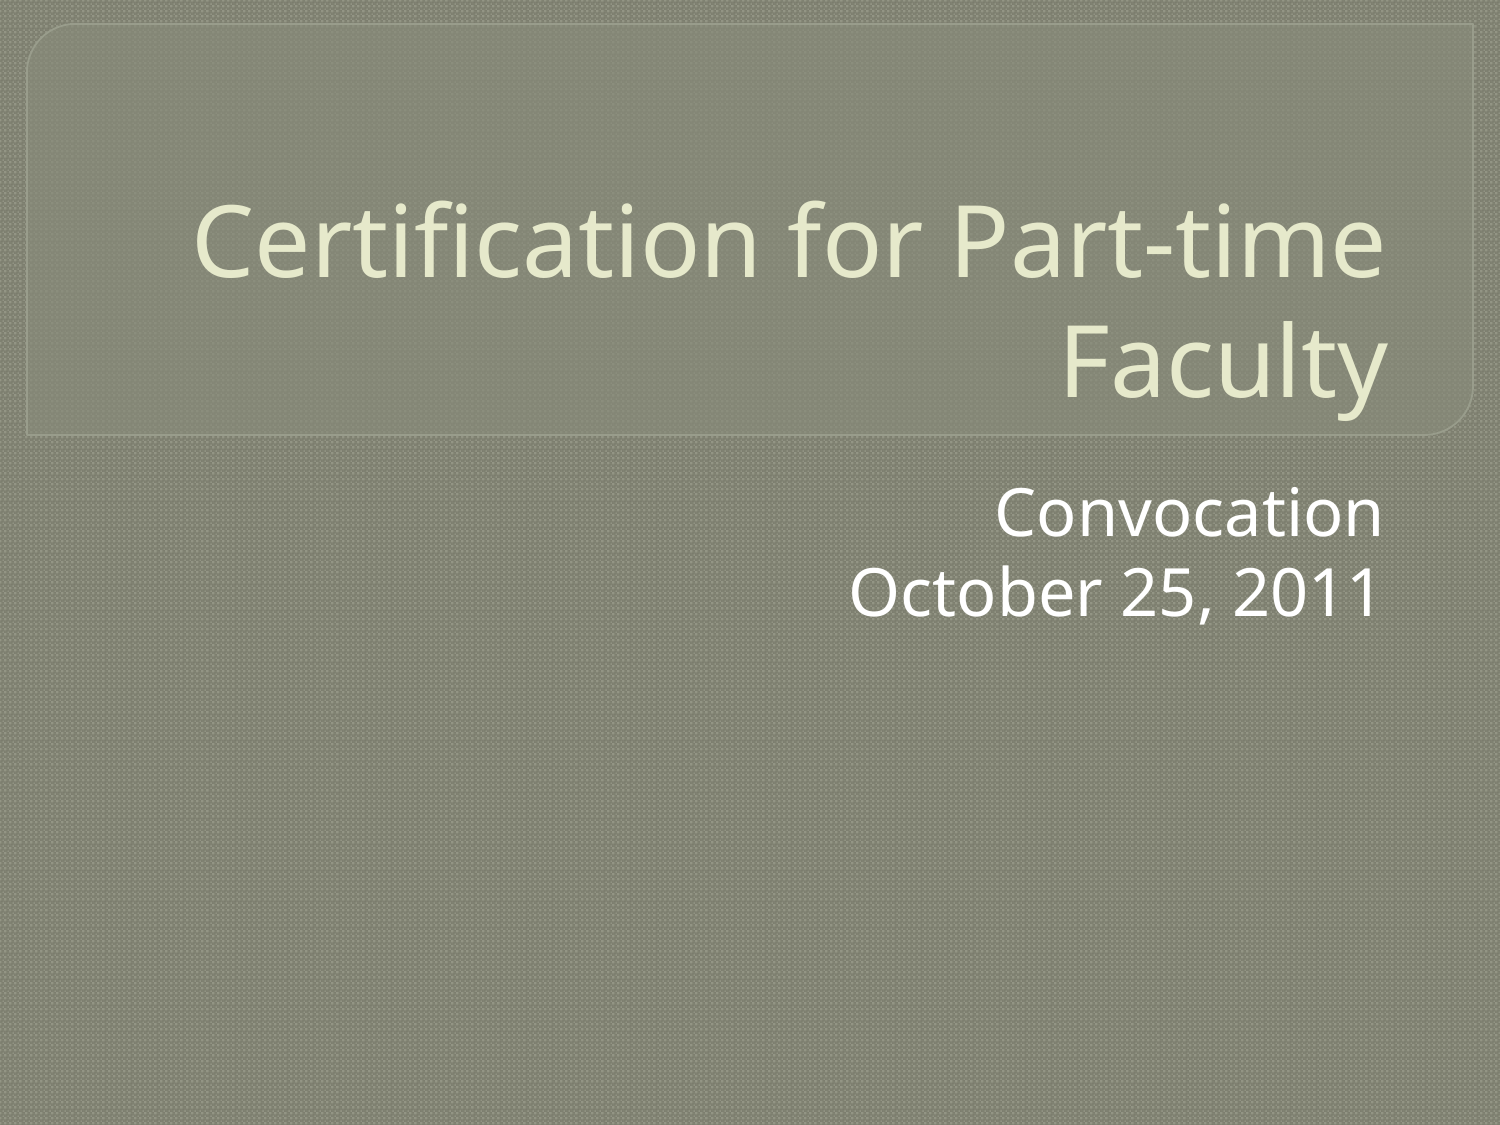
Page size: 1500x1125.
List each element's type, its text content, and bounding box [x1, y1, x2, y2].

subtitle Convocation October 25, 2011 [350, 462, 1427, 750]
title Certification for Part-time Faculty [76, 62, 1427, 425]
